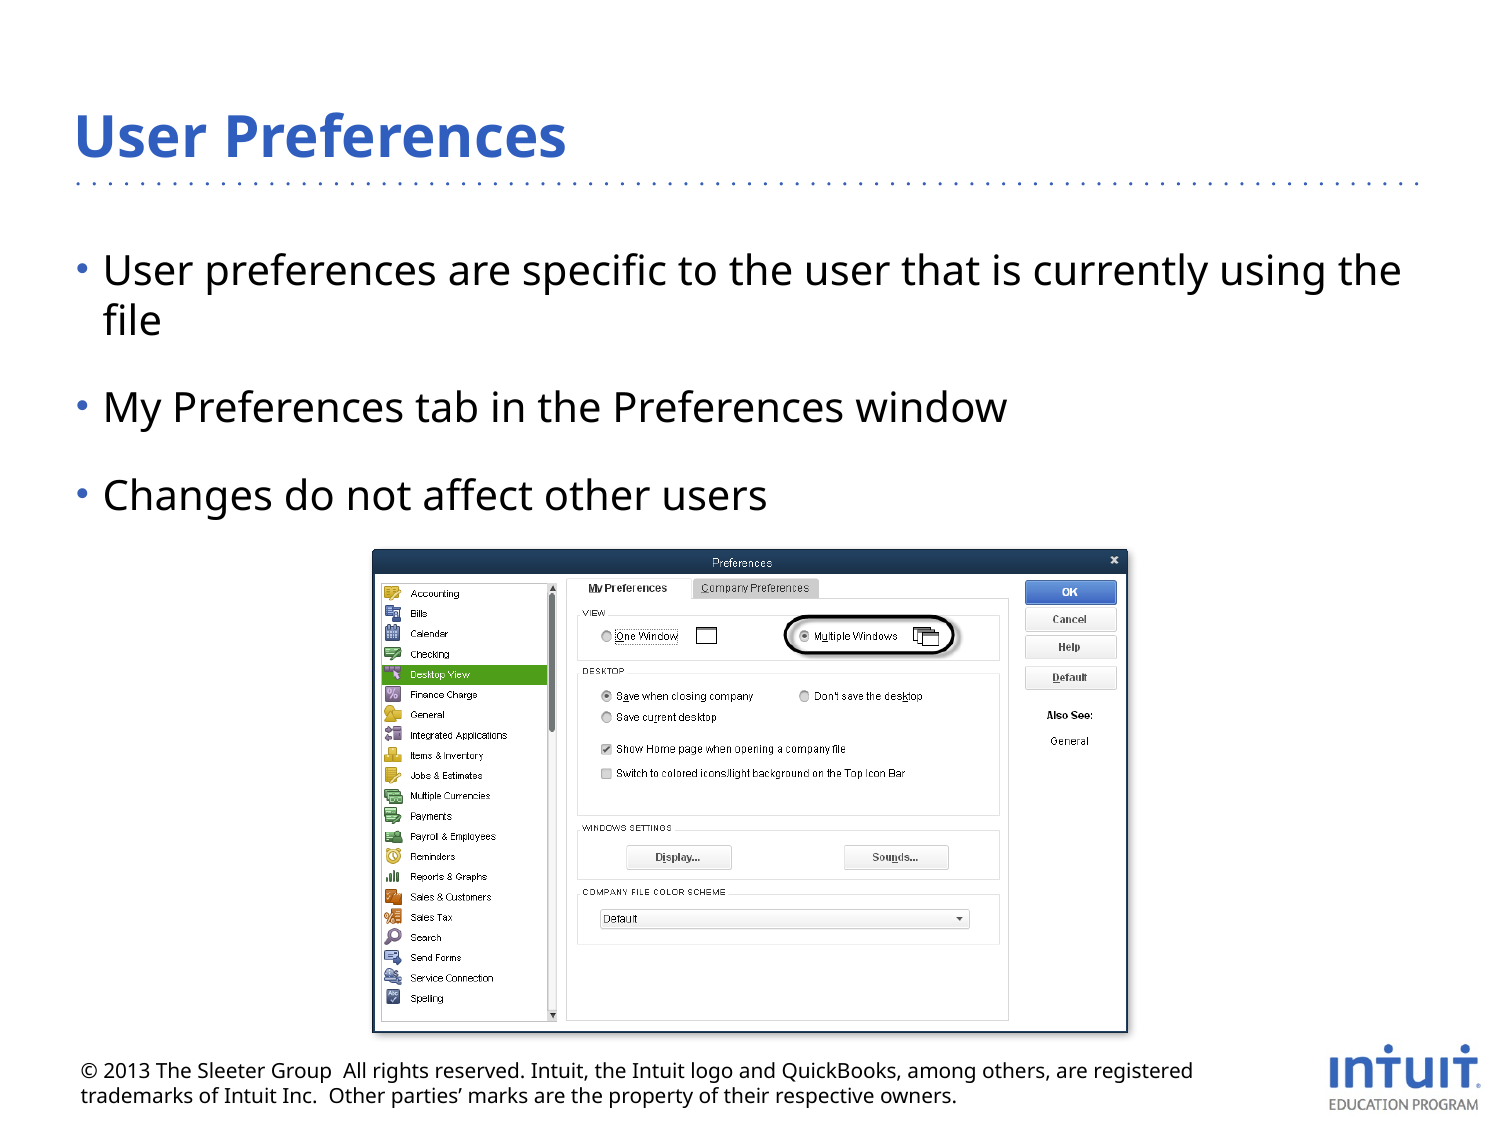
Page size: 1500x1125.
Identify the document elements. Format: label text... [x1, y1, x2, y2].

list User preferences are specific to the user that is currently using the file My Preferences tab in the Preferences window Changes do not affect other users [75, 235, 1424, 1012]
picture [372, 549, 1128, 1033]
title User Preferences [73, 62, 1424, 169]
picture [1325, 1039, 1485, 1116]
